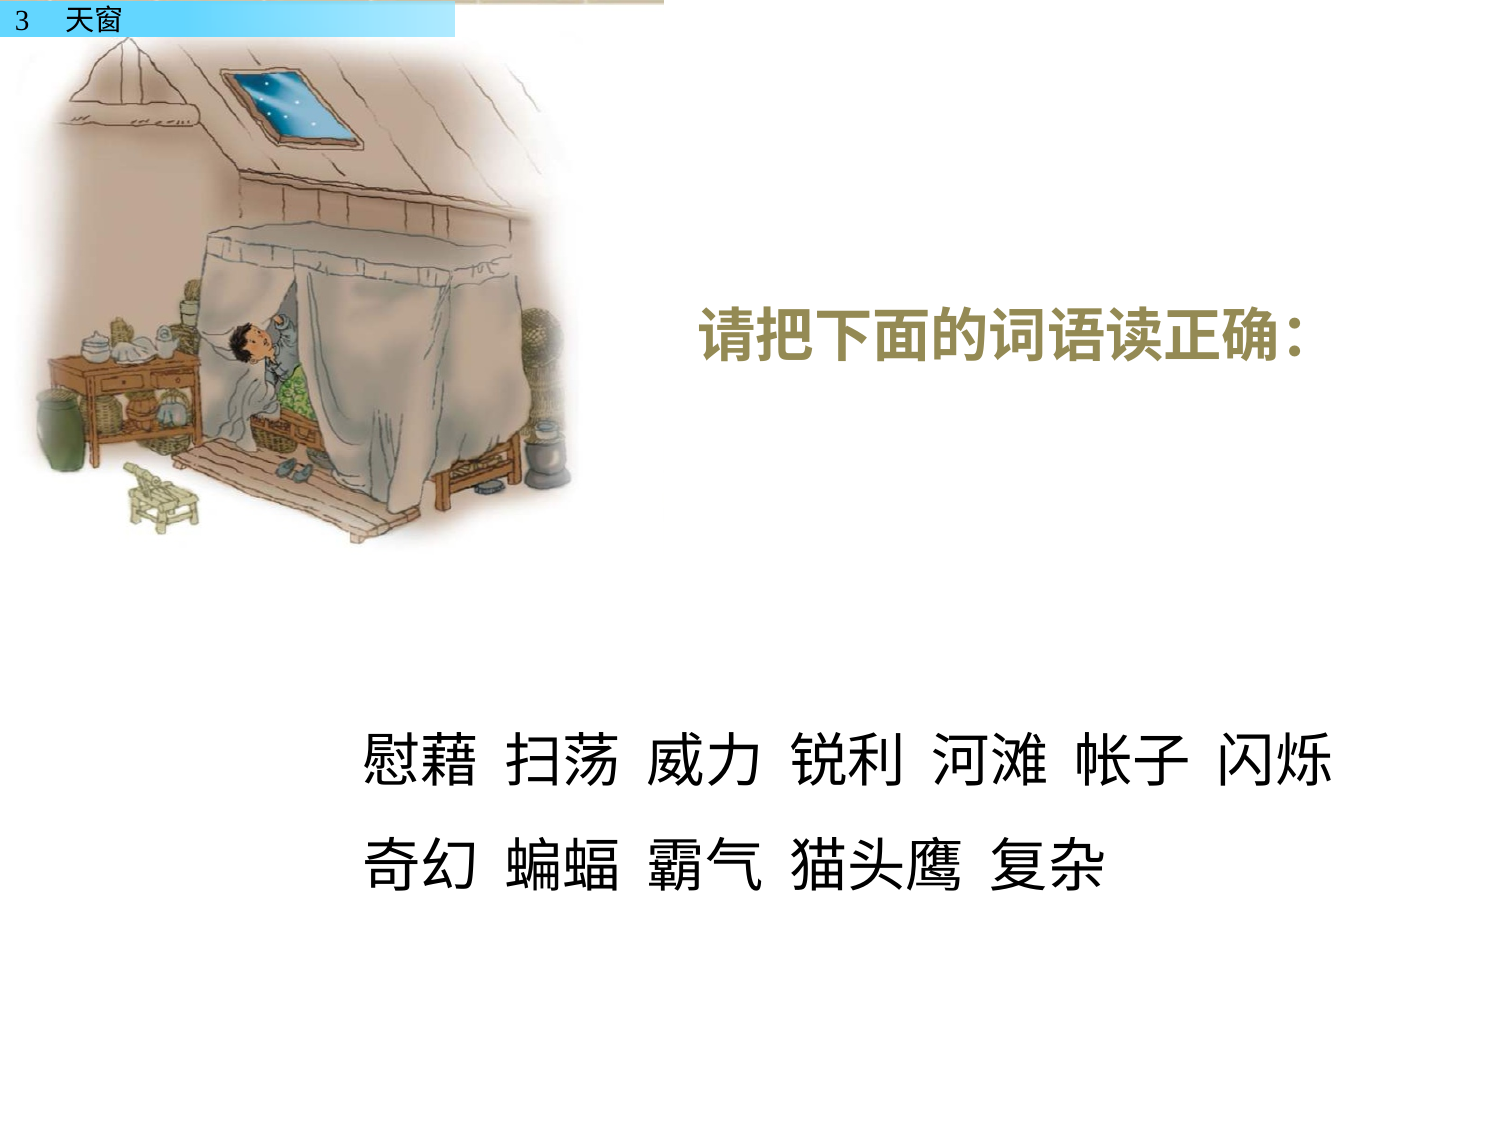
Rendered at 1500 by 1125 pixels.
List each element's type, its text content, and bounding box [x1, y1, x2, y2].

picture [0, 0, 664, 556]
text_box 请把下面的词语读正确： [682, 290, 1354, 421]
text_box 慰藉 扫荡 威力 锐利 河滩 帐子 闪烁 奇幻 蝙蝠 霸气 猫头鹰 复杂 [347, 680, 1375, 951]
